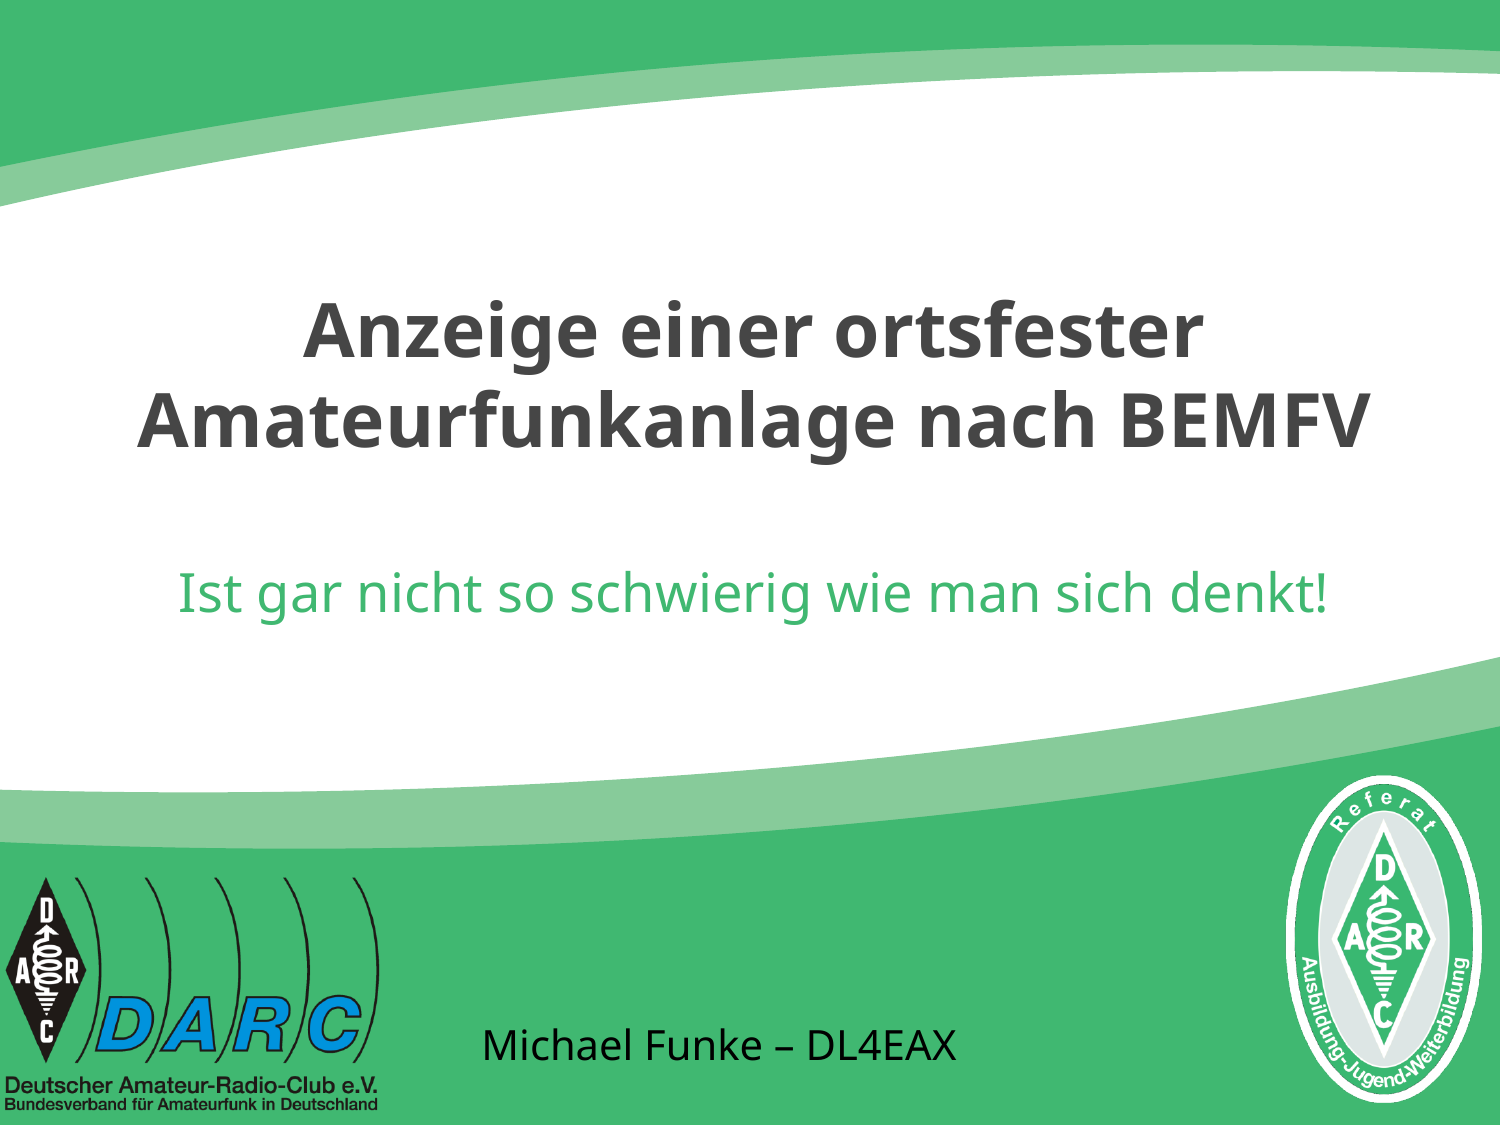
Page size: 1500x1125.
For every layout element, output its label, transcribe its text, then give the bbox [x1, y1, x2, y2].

picture [0, 869, 384, 1118]
list Michael Funke – DL4EAX [466, 952, 1140, 1077]
title Anzeige einer ortsfester Amateurfunkanlage nach BEMFV [117, 229, 1393, 471]
picture [1264, 760, 1500, 1118]
subtitle Ist gar nicht so schwierig wie man sich denkt! [134, 550, 1375, 655]
